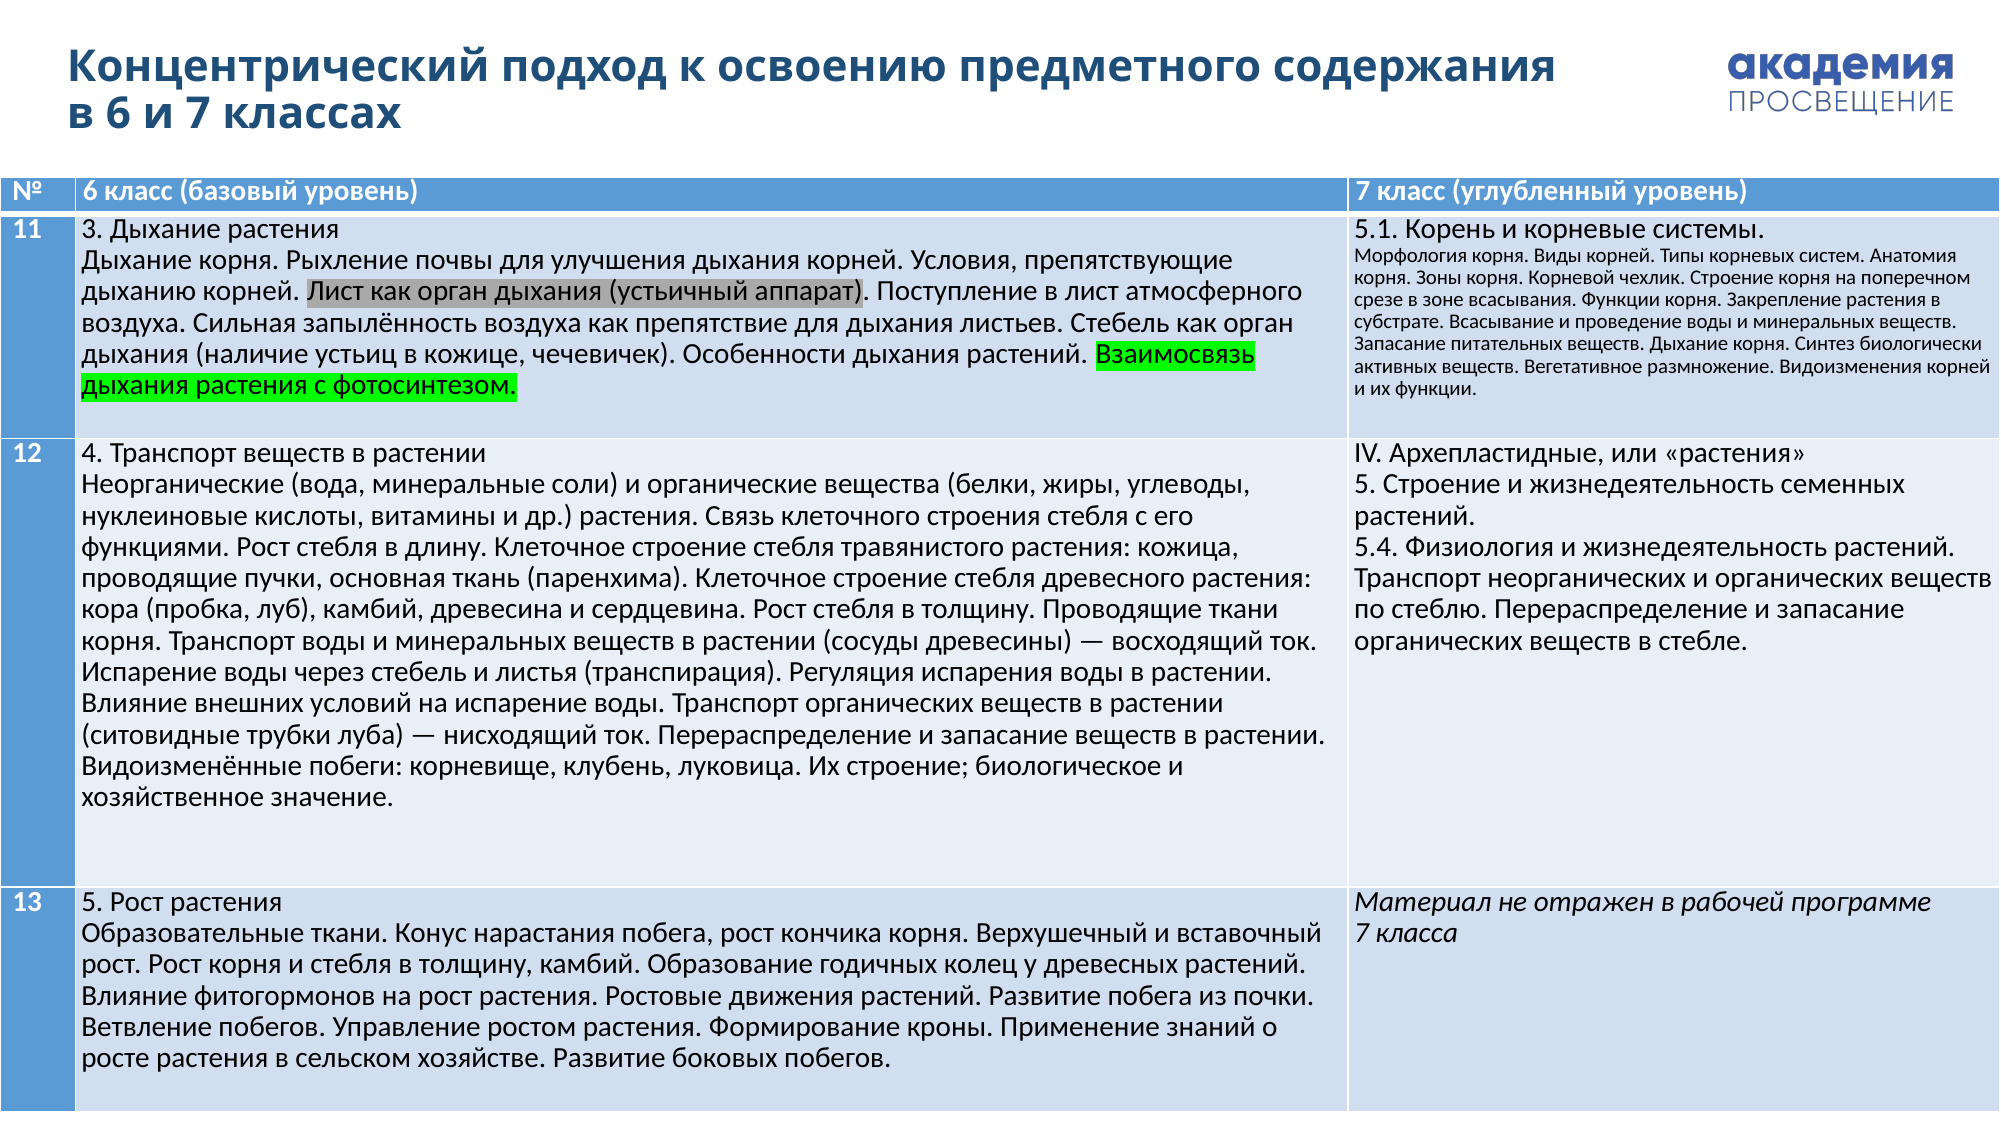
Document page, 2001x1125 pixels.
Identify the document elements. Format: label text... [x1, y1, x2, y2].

table_header № [1, 178, 75, 211]
table_cell 13 [1, 888, 75, 1111]
table_cell 5. Рост растения Образовательные ткани. Конус нарастания побега, рост кончика корня. Верхушечный и вставочный рост. Рост корня и стебля в толщину, камбий. Образование годичных колец у древесных растений. Влияние фитогормонов на рост растения. Ростовые движения растений. Развитие побега из почки. Ветвление побегов. Управление ростом растения. Формирование кроны. Применение знаний о росте растения в сельском хозяйстве. Развитие боковых побегов. [76, 888, 1347, 1111]
table_header 6 класс (базовый уровень) [76, 178, 1347, 211]
picture [1714, 33, 1969, 133]
table_cell 3. Дыхание растения Дыхание корня. Рыхление почвы для улучшения дыхания корней. Условия, препятствующие дыханию корней. Лист как орган дыхания (устьичный аппарат). Поступление в лист атмосферного воздуха. Сильная запылённость воздуха как препятствие для дыхания листьев. Стебель как орган дыхания (наличие устьиц в кожице, чечевичек). Особенности дыхания растений. Взаимосвязь дыхания растения с фотосинтезом. [76, 217, 1347, 438]
table_cell 12 [1, 439, 75, 886]
table_cell IV. Архепластидные, или «растения» 5. Строение и жизнедеятельность семенных растений. 5.4. Физиология и жизнедеятельность растений. Транспорт неорганических и органических веществ по стеблю. Перераспределение и запасание органических веществ в стебле. [1349, 439, 1999, 886]
table_cell Материал не отражен в рабочей программе 7 класса [1349, 888, 1999, 1111]
title Концентрический подход к освоению предметного содержания в 6 и 7 классах [51, 35, 1777, 146]
table_header 7 класс (углубленный уровень) [1349, 178, 1999, 211]
table_cell 4. Транспорт веществ в растении Неорганические (вода, минеральные соли) и органические вещества (белки, жиры, углеводы, нуклеиновые кислоты, витамины и др.) растения. Связь клеточного строения стебля с его функциями. Рост стебля в длину. Клеточное строение стебля травянистого растения: кожица, проводящие пучки, основная ткань (паренхима). Клеточное строение стебля древесного растения: кора (пробка, луб), камбий, древесина и сердцевина. Рост стебля в толщину. Проводящие ткани корня. Транспорт воды и минеральных веществ в растении (сосуды древесины) — восходящий ток. Испарение воды через стебель и листья (транспирация). Регуляция испарения воды в растении. Влияние внешних условий на испарение воды. Транспорт органических веществ в растении (ситовидные трубки луба) — нисходящий ток. Перераспределение и запасание веществ в растении. Видоизменённые побеги: корневище, клубень, луковица. Их строение; биологическое и хозяйственное значение. [76, 439, 1347, 886]
table_cell 11 [1, 217, 75, 438]
table_cell 5.1. Корень и корневые системы. Морфология корня. Виды корней. Типы корневых систем. Анатомия корня. Зоны корня. Корневой чехлик. Строение корня на поперечном срезе в зоне всасывания. Функции корня. Закрепление растения в субстрате. Всасывание и проведение воды и минеральных веществ. Запасание питательных веществ. Дыхание корня. Синтез биологически активных веществ. Вегетативное размножение. Видоизменения корней и их функции. [1349, 217, 1999, 438]
